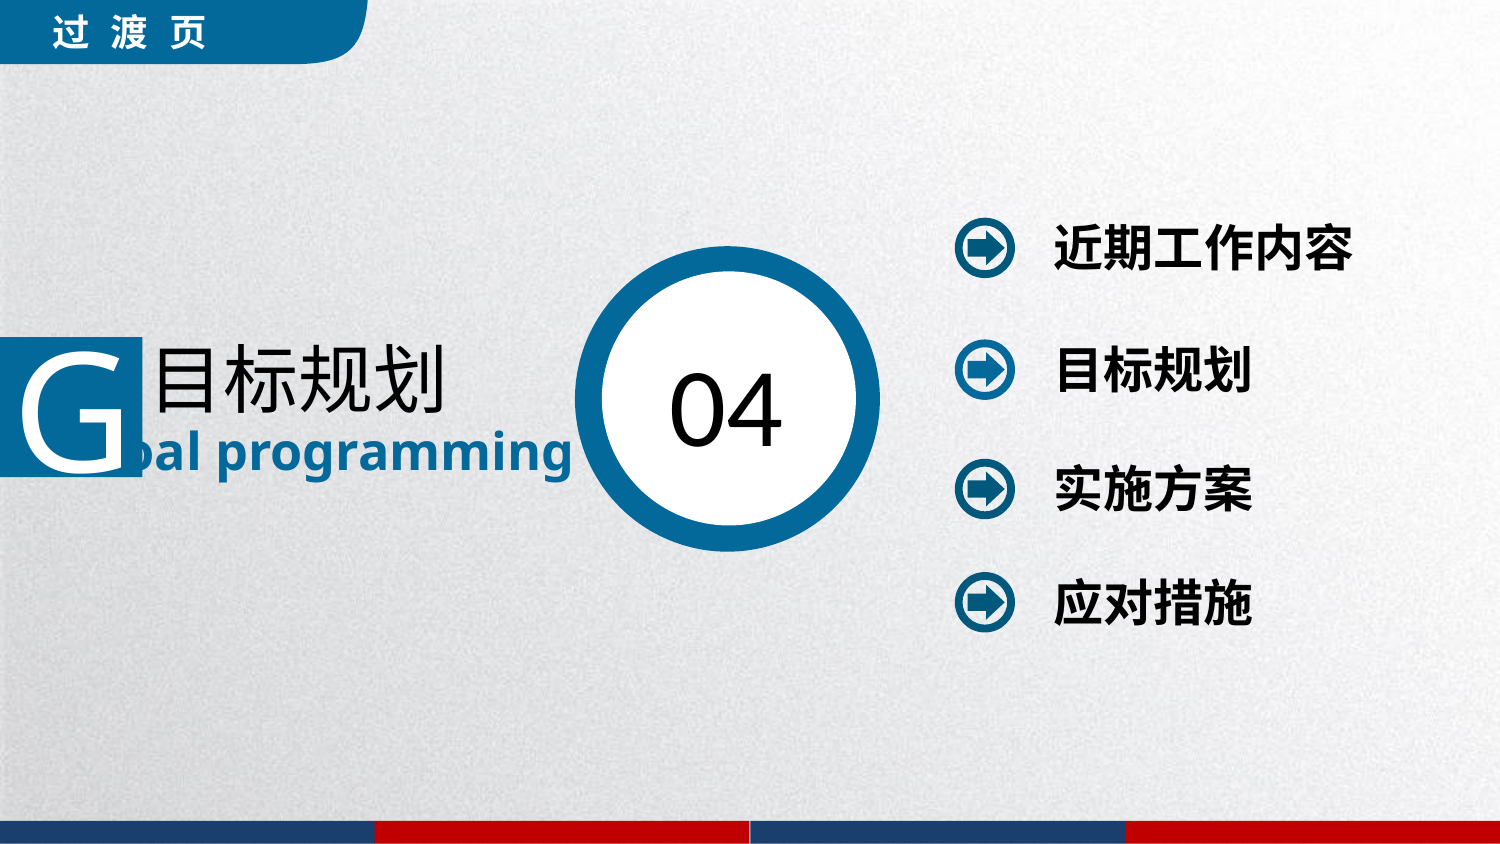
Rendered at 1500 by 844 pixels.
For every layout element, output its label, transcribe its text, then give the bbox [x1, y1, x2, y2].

text_box [954, 217, 1015, 279]
picture [0, 0, 1500, 820]
text_box 近期工作内容 [1039, 209, 1369, 284]
text_box 实施方案 [1038, 450, 1269, 526]
text_box [954, 339, 1015, 400]
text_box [0, 0, 368, 65]
text_box [954, 572, 1015, 633]
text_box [0, 297, 562, 516]
text_box [954, 458, 1015, 520]
text_box 应对措施 [1038, 563, 1269, 639]
text_box 目标规划 [1038, 330, 1269, 406]
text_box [574, 245, 881, 552]
